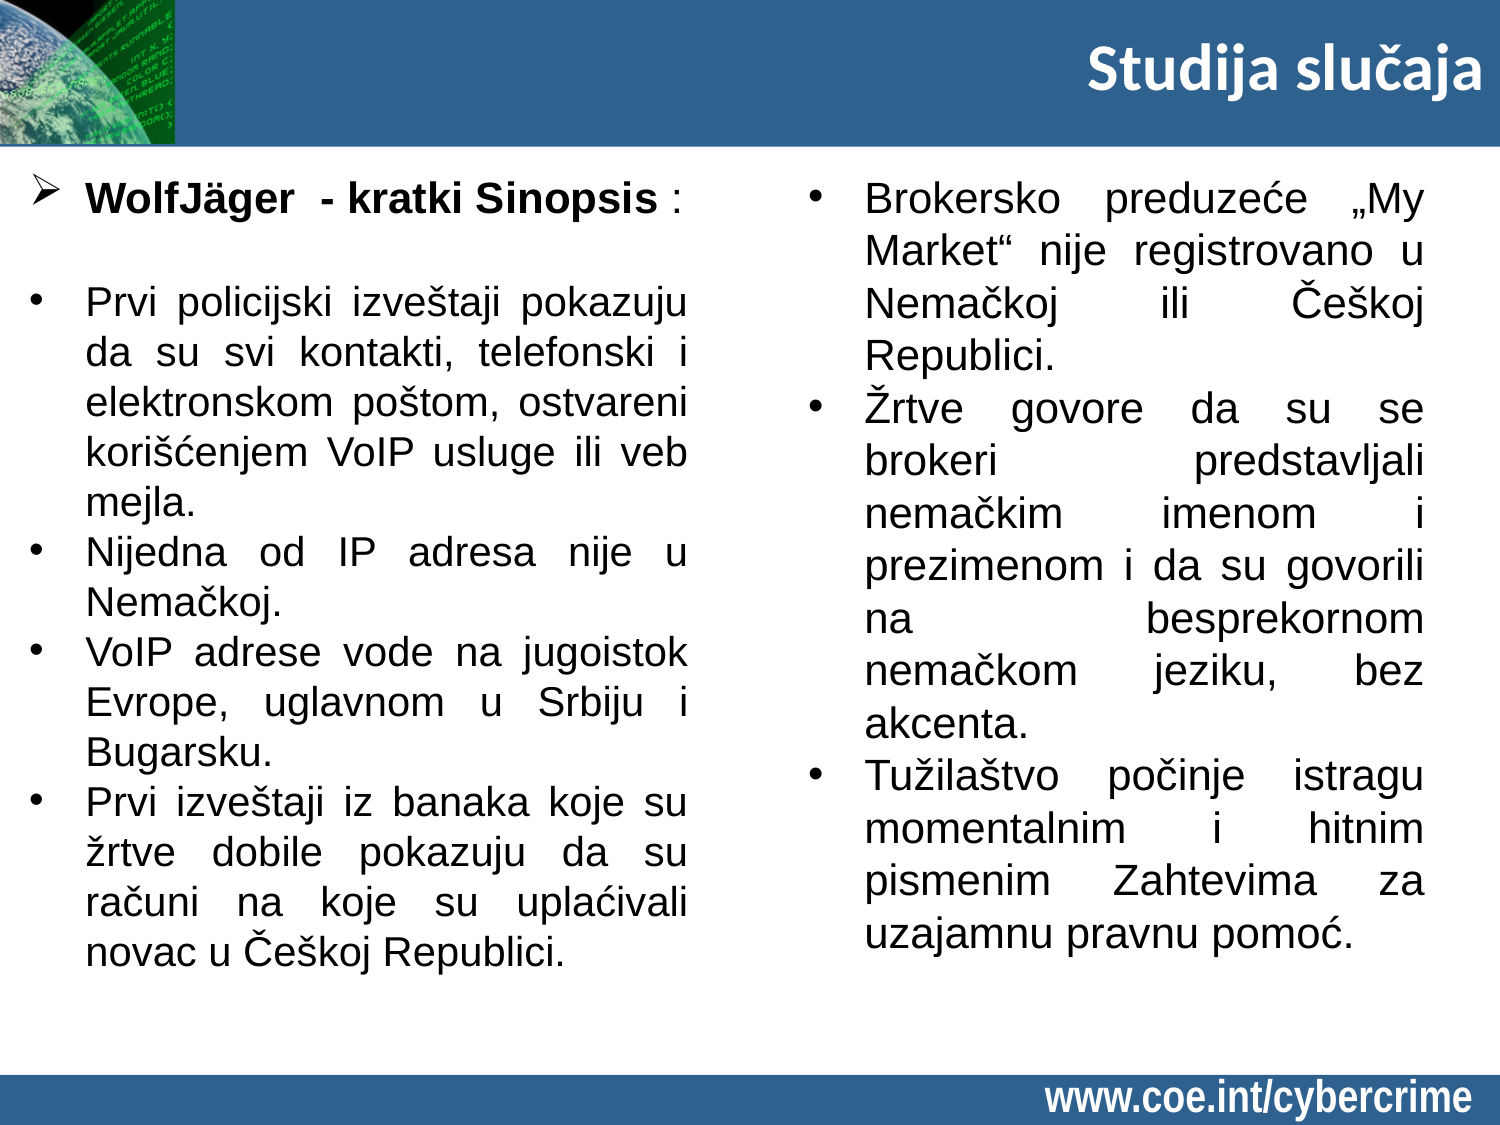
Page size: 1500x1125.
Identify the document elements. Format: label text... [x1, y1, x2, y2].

text_box www.coe.int/cybercrime [1030, 1059, 1500, 1125]
text_box WolfJäger - kratki Sinopsis : Prvi policijski izveštaji pokazuju da su svi kontakti, telefonski i elektronskom poštom, ostvareni korišćenjem VoIP usluge ili veb mejla. Nijedna od IP adresa nije u Nemačkoj. VoIP adrese vode na jugoistok Evrope, uglavnom u Srbiju i Bugarsku. Prvi izveštaji iz banaka koje su žrtve dobile pokazuju da su računi na koje su uplaćivali novac u Češkoj Republici. [14, 161, 704, 982]
text_box Brokersko preduzeće „My Market“ nije registrovano u Nemačkoj ili Češkoj Republici. Žrtve govore da su se brokeri predstavljali nemačkim imenom i prezimenom i da su govorili na besprekornom nemačkom jeziku, bez akcenta. Tužilaštvo počinje istragu momentalnim i hitnim pismenim Zahtevima za uzajamnu pravnu pomoć. [793, 161, 1440, 1017]
picture [0, 0, 175, 144]
text_box Studija slučaja [177, 0, 1500, 149]
text_box [0, 1073, 1030, 1125]
